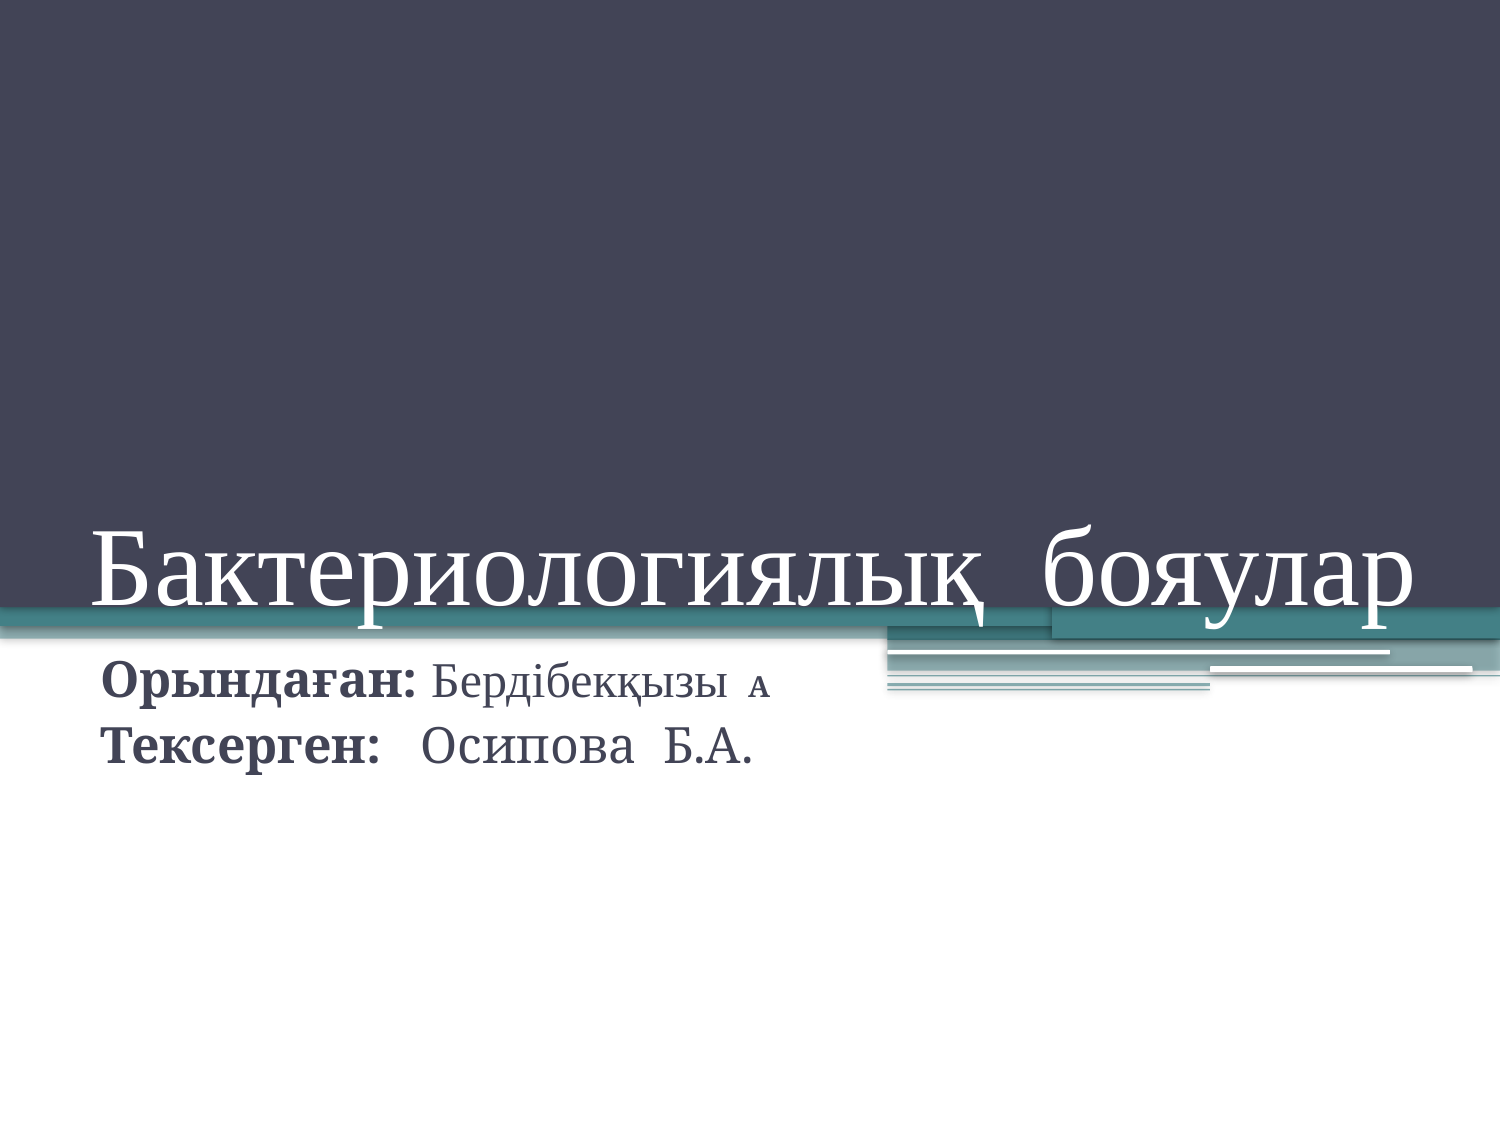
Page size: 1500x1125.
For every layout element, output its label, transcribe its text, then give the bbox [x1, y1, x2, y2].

subtitle Орындаған: Бердібекқызы А Тексерген: Осипова Б.А. [75, 639, 916, 928]
title Бактериологиялық бояулар [75, 394, 1463, 636]
